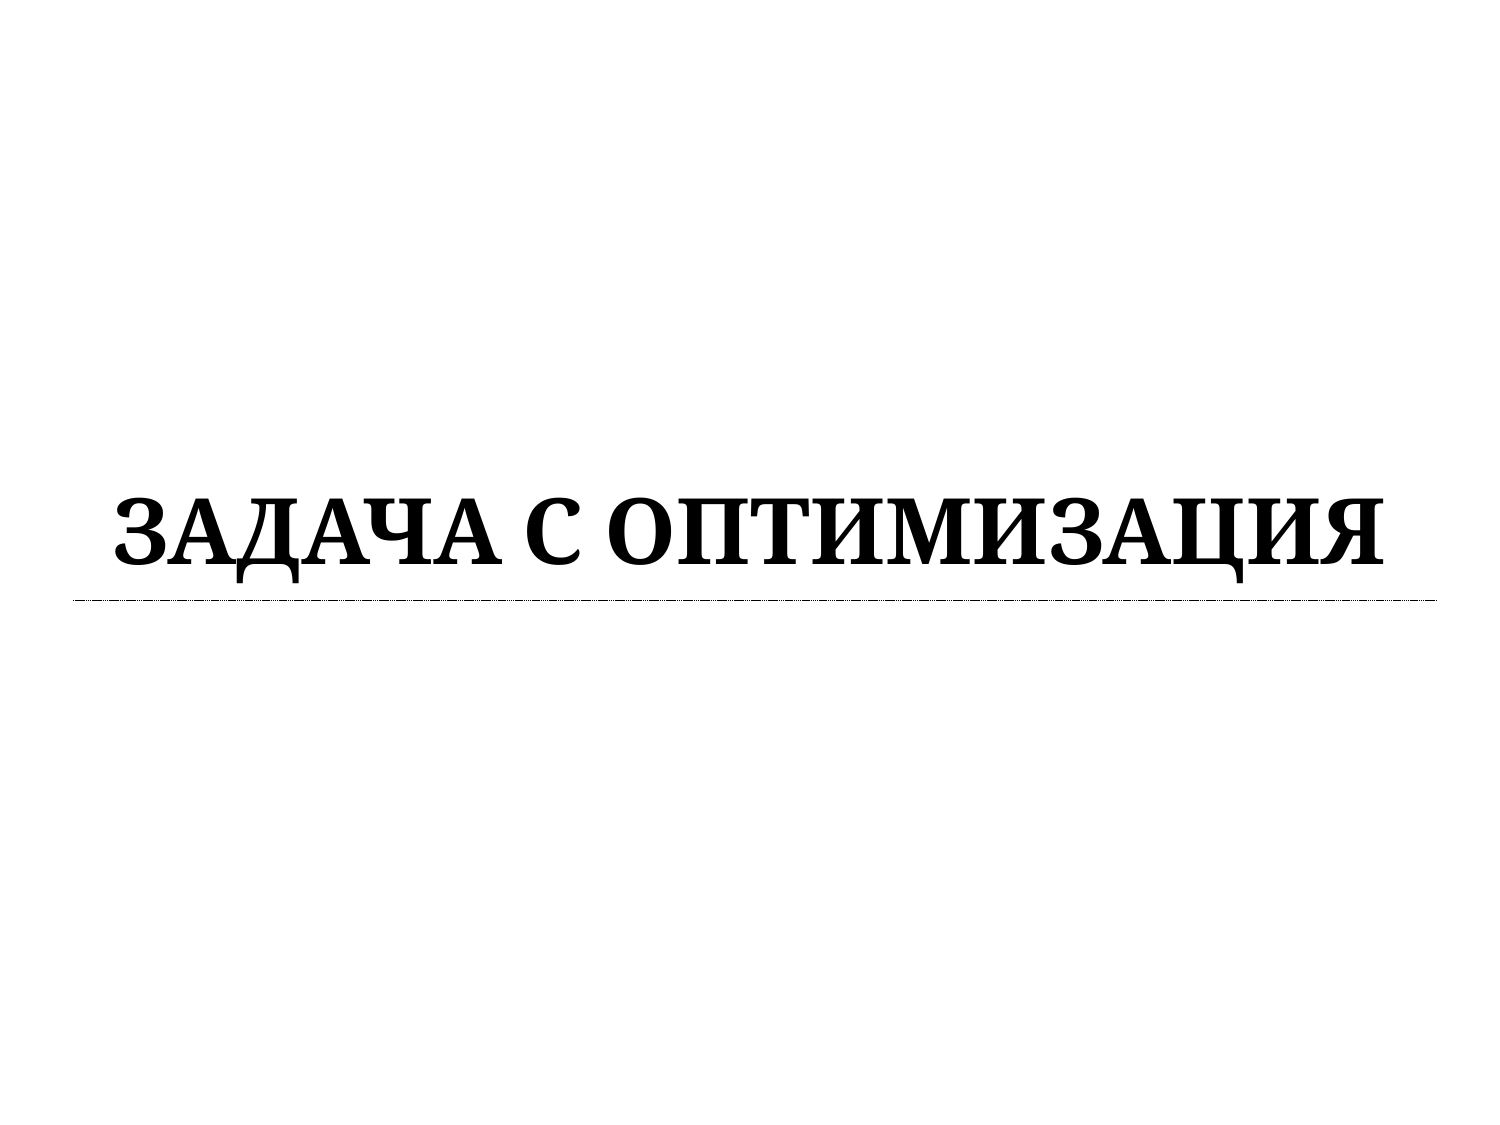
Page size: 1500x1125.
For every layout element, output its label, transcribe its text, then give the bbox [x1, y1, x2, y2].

title Задача с оптимизация [0, 346, 1500, 594]
